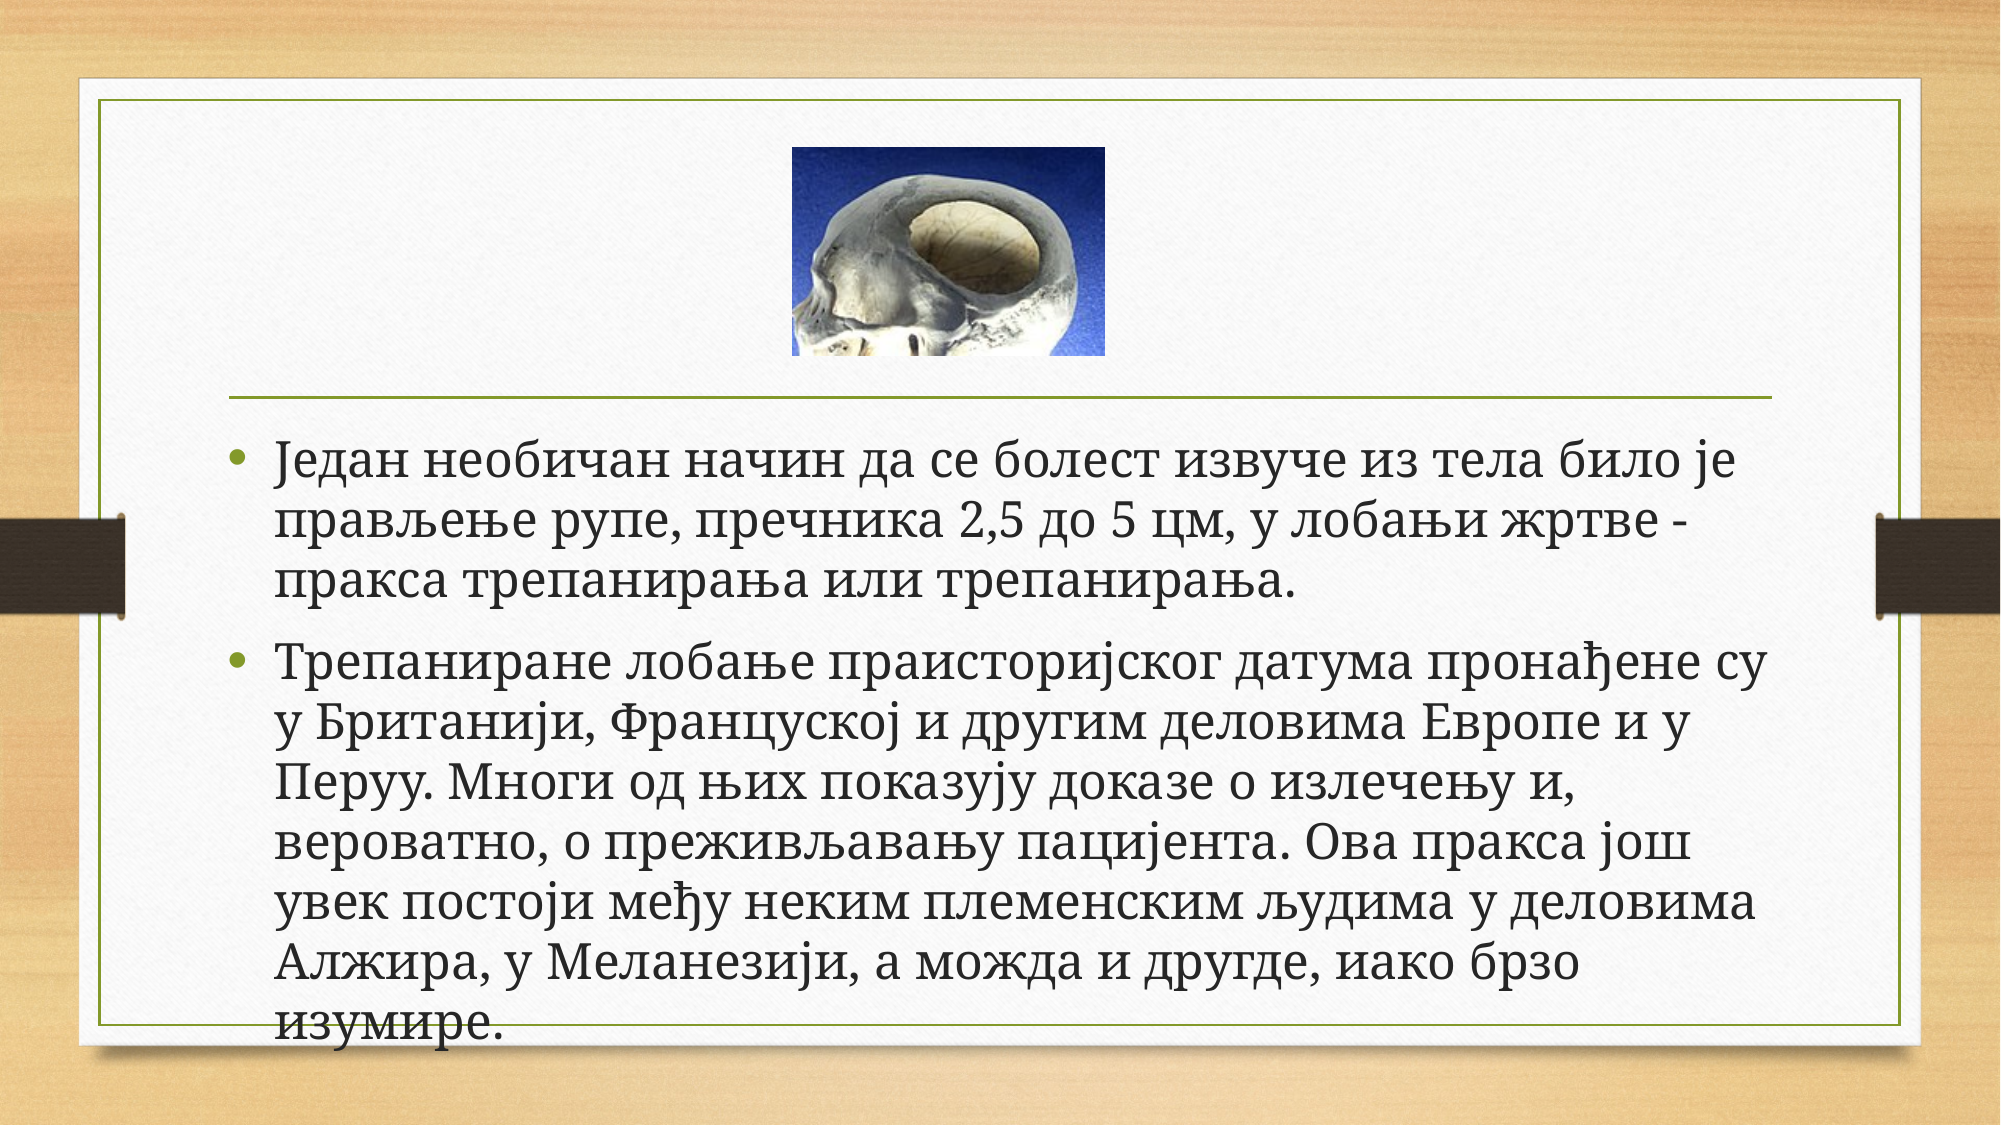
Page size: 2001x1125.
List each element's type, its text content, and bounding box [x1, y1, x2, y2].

picture [0, 0, 2001, 1125]
list Један необичан начин да се болест извуче из тела било је прављење рупе, пречника 2,5 до 5 цм, у лобањи жртве - пракса трепанирања или трепанирања. Трепаниране лобање праисторијског датума пронађене су у Британији, Француској и другим деловима Европе и у Перуу. Многи од њих показују доказе о излечењу и, вероватно, о преживљавању пацијента. Ова пракса још увек постоји међу неким племенским људима у деловима Алжира, у Меланезији, а можда и другде, иако брзо изумире. [212, 419, 1788, 964]
